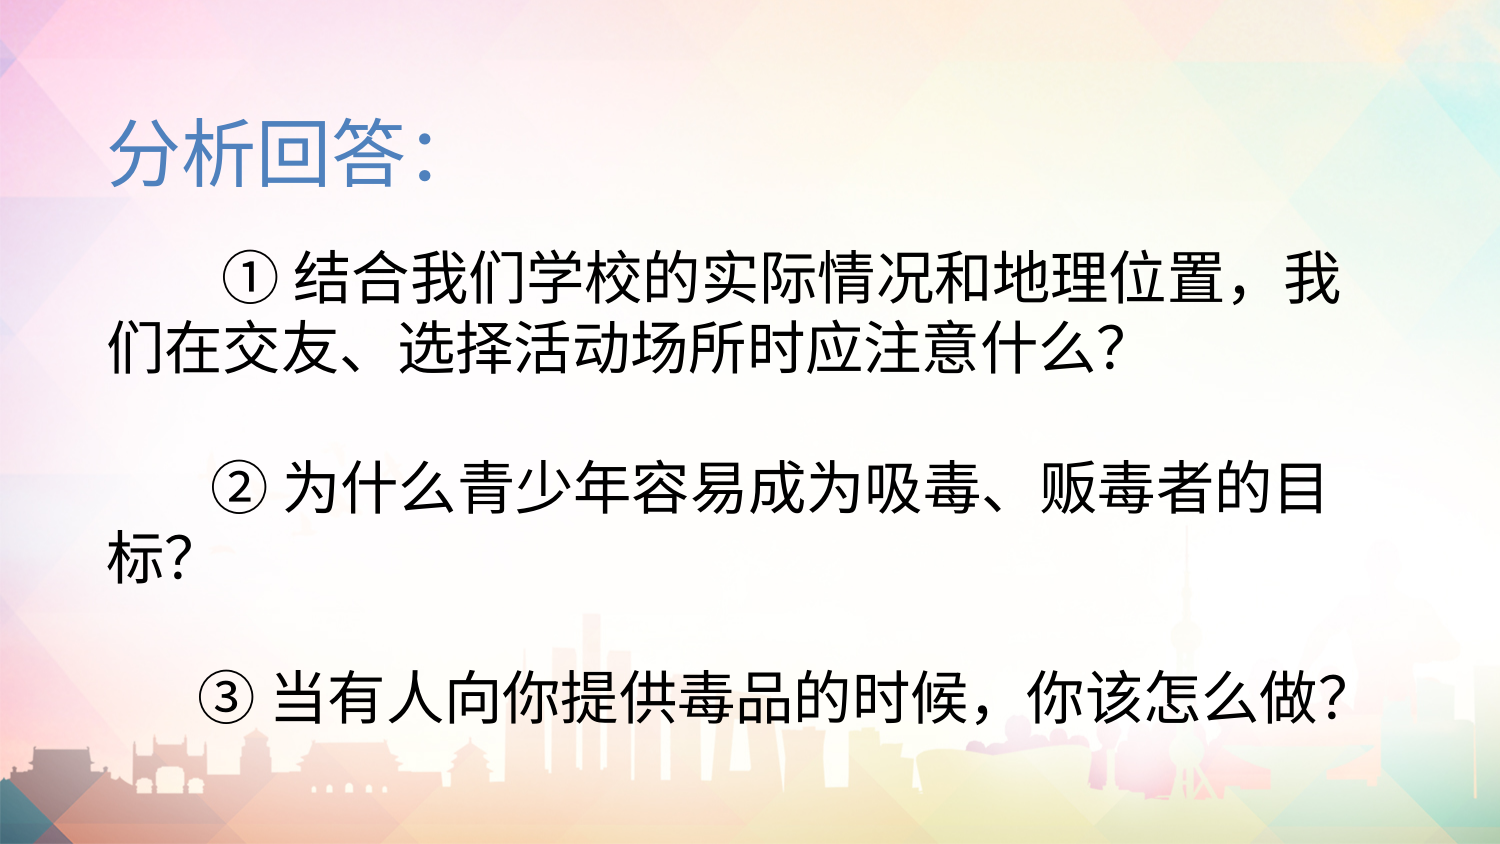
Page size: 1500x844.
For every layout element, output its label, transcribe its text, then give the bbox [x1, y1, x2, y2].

picture [0, 0, 1500, 844]
text_box 分析回答： ①结合我们学校的实际情况和地理位置，我们在交友、选择活动场所时应注意什么？ ②为什么青少年容易成为吸毒、贩毒者的目标？ ③当有人向你提供毒品的时候，你该怎么做？ [91, 98, 1357, 739]
